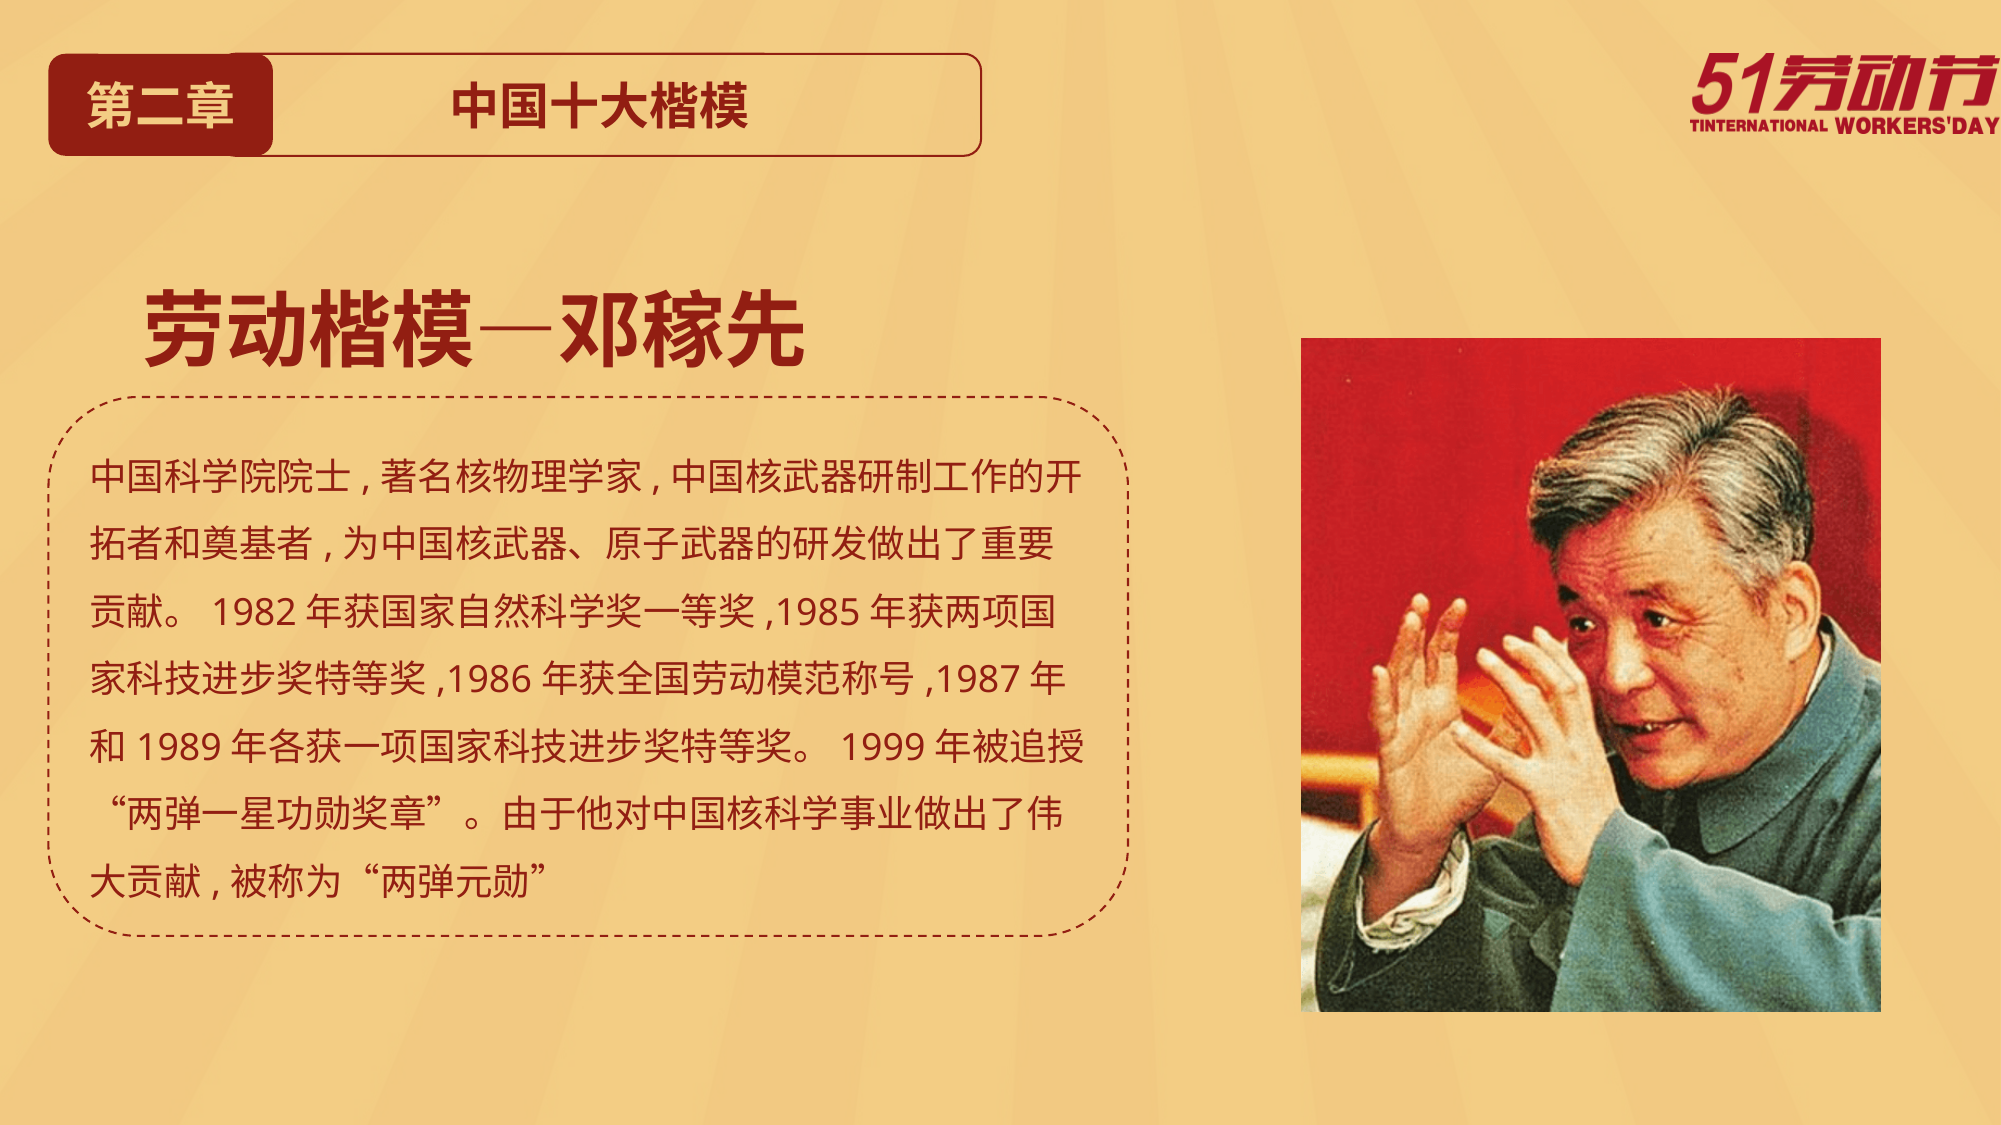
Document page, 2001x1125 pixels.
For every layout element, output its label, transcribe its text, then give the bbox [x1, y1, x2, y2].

text_box 劳动楷模—邓稼先 [47, 249, 903, 355]
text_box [48, 53, 982, 156]
picture [1690, 53, 2000, 134]
text_box 中国科学院院士,著名核物理学家,中国核武器研制工作的开拓者和奠基者,为中国核武器、原子武器的研发做出了重要贡献。1982年获国家自然科学奖一等奖,1985年获两项国家科技进步奖特等奖,1986年获全国劳动模范称号,1987年和1989年各获一项国家科技进步奖特等奖。1999年被追授“两弹一星功勋奖章”。由于他对中国核科学事业做出了伟大贡献,被称为“两弹元勋” [47, 395, 1130, 937]
picture [1301, 338, 1881, 1012]
